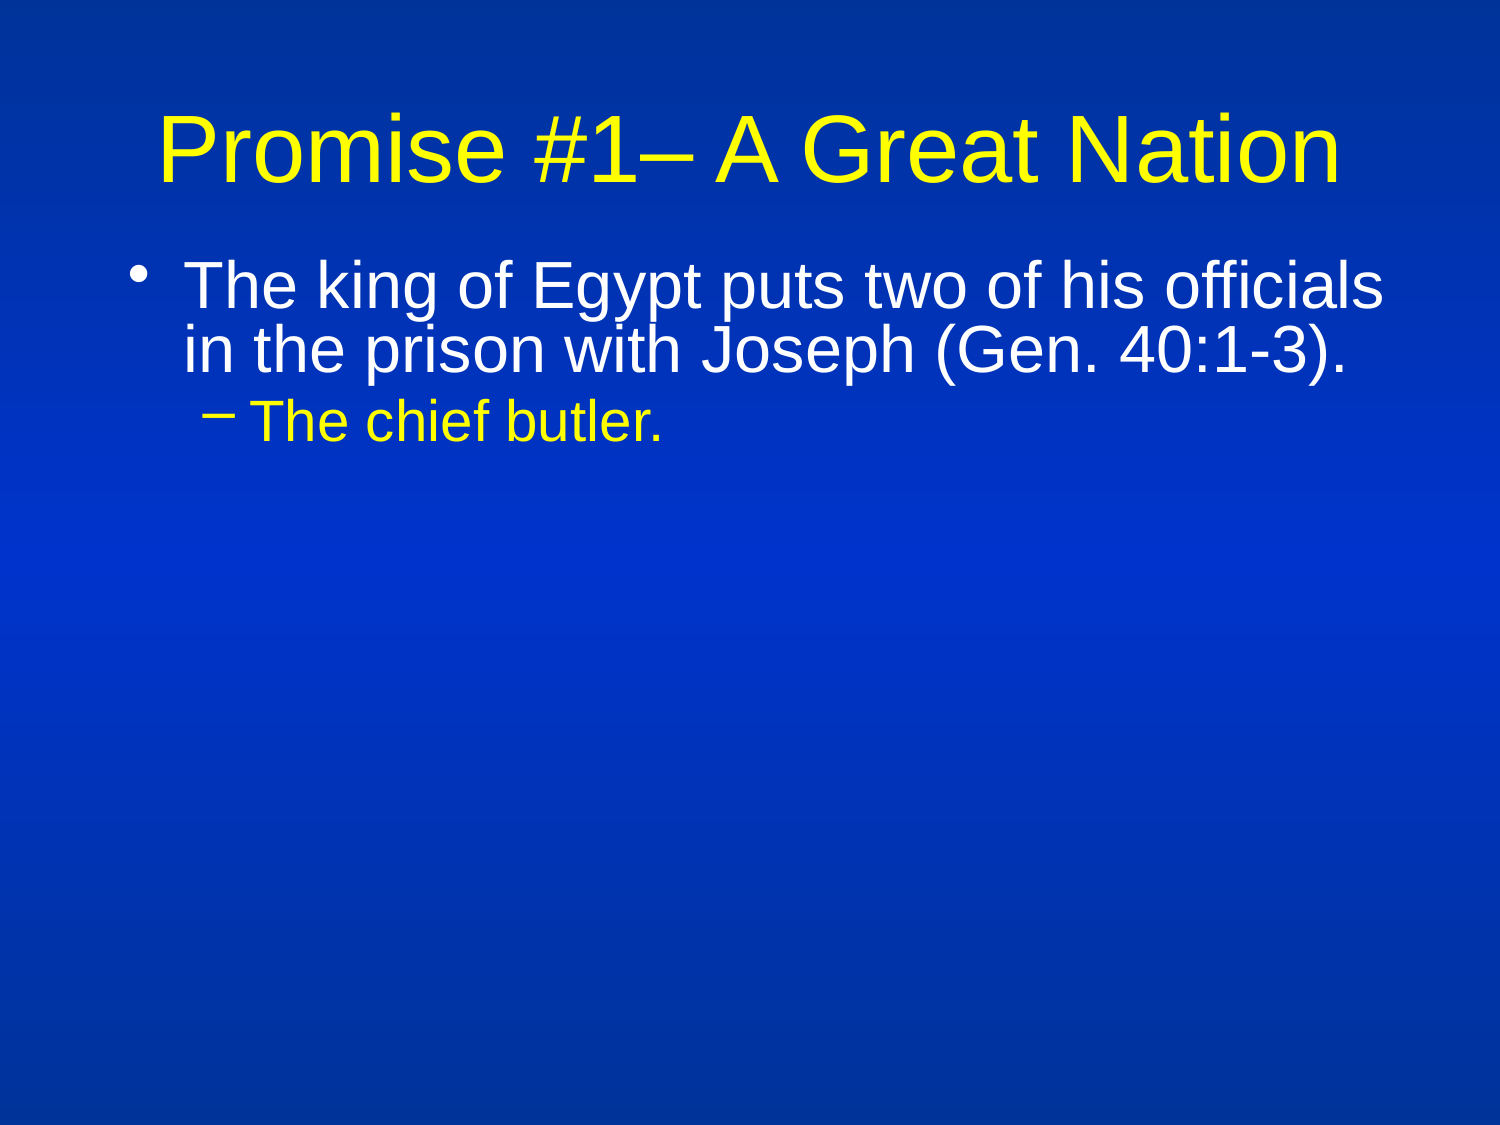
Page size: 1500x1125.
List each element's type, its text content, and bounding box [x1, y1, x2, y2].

list The king of Egypt puts two of his officials in the prison with Joseph (Gen. 40:1-3). The chief butler. [112, 249, 1438, 963]
title Promise #1– A Great Nation [37, 50, 1463, 238]
